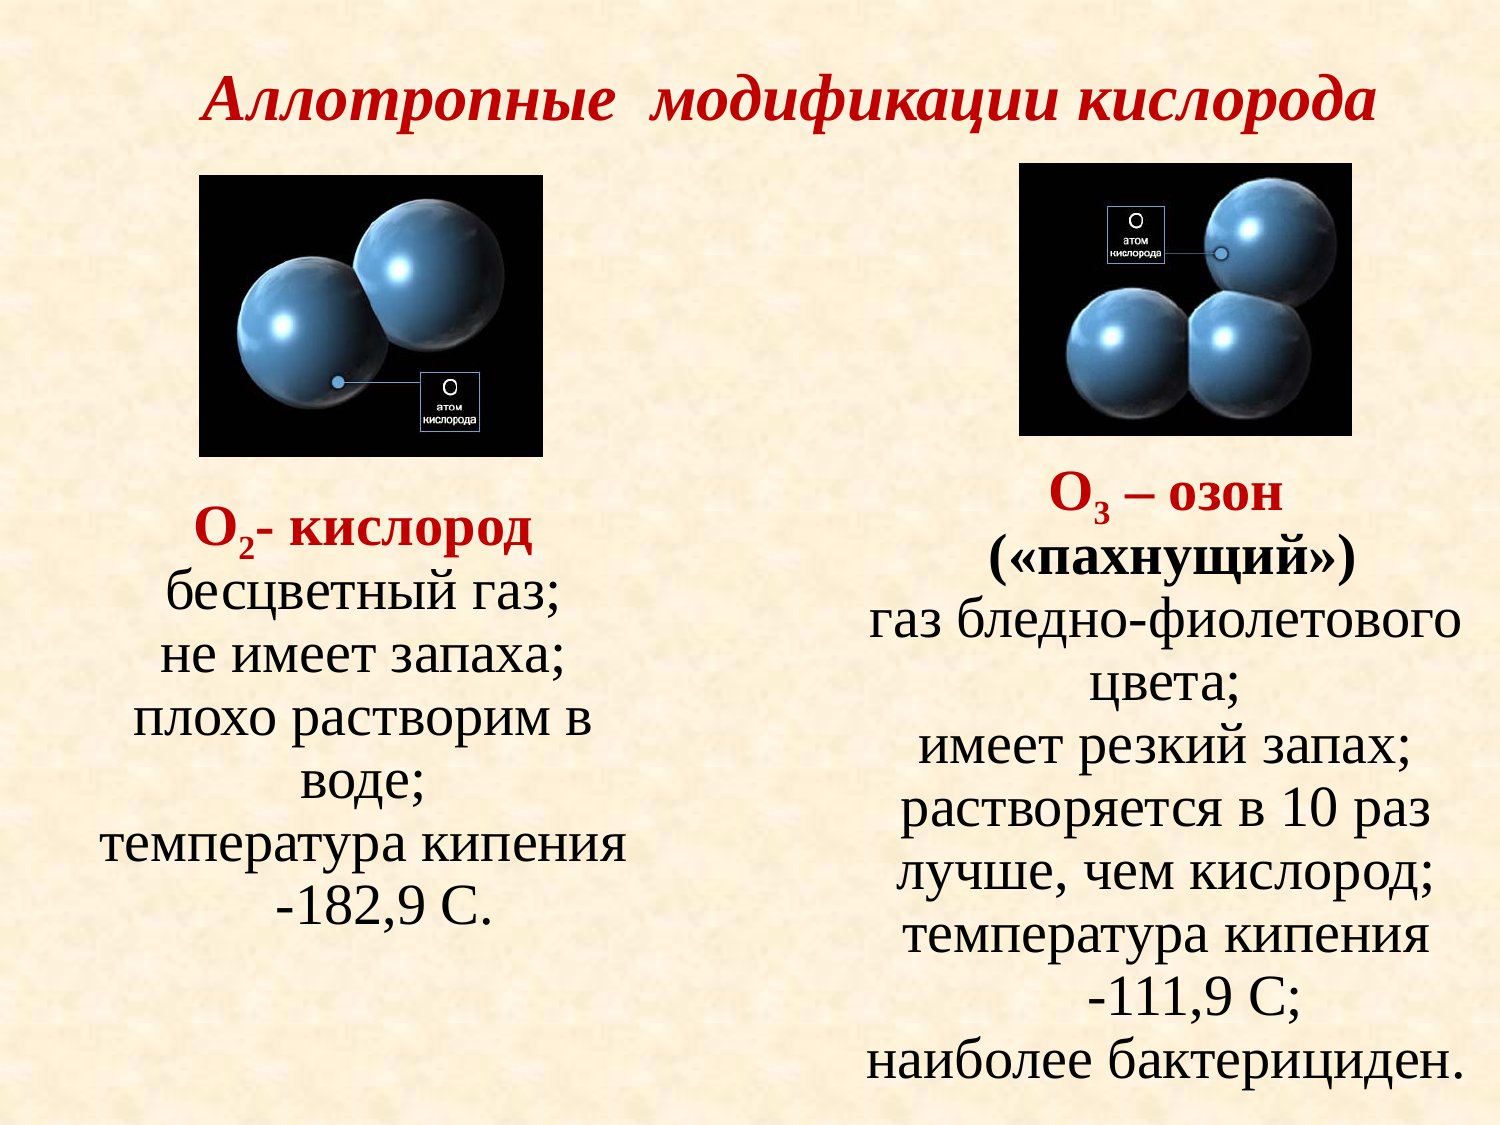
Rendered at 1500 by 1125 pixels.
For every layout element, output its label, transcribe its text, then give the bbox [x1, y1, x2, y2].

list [1019, 163, 1352, 436]
title Аллотропные модификации кислорода [175, 0, 1406, 188]
text_box О3 – озон («пахнущий») газ бледно-фиолетового цвета; имеет резкий запах; растворяется в 10 раз лучше, чем кислород; температура кипения -111,9 С; наиболее бактерициден. [832, 445, 1500, 1099]
picture [0, 0, 1500, 1125]
text_box О2- кислород бесцветный газ; не имеет запаха; плохо растворим в воде; температура кипения -182,9 С. [82, 480, 645, 945]
footer www.sliderpoint.org [937, 1034, 1413, 1113]
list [198, 175, 544, 458]
